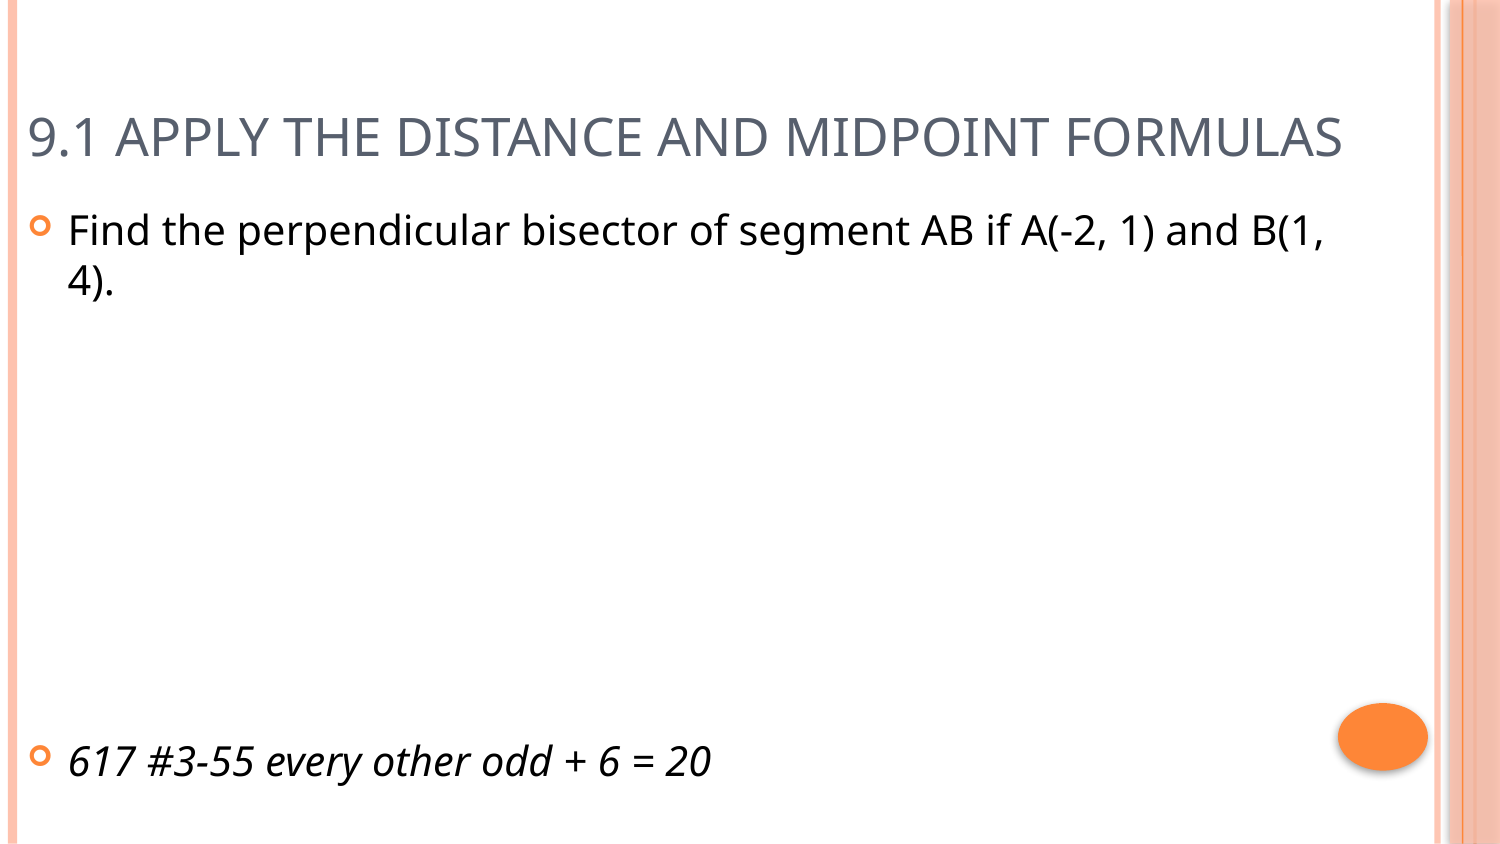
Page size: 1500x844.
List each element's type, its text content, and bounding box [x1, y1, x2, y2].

list Find the perpendicular bisector of segment AB if A(-2, 1) and B(1, 4). 617 #3-55 every other odd + 6 = 20 [12, 196, 1375, 797]
title 9.1 Apply the Distance and Midpoint Formulas [12, 33, 1375, 175]
